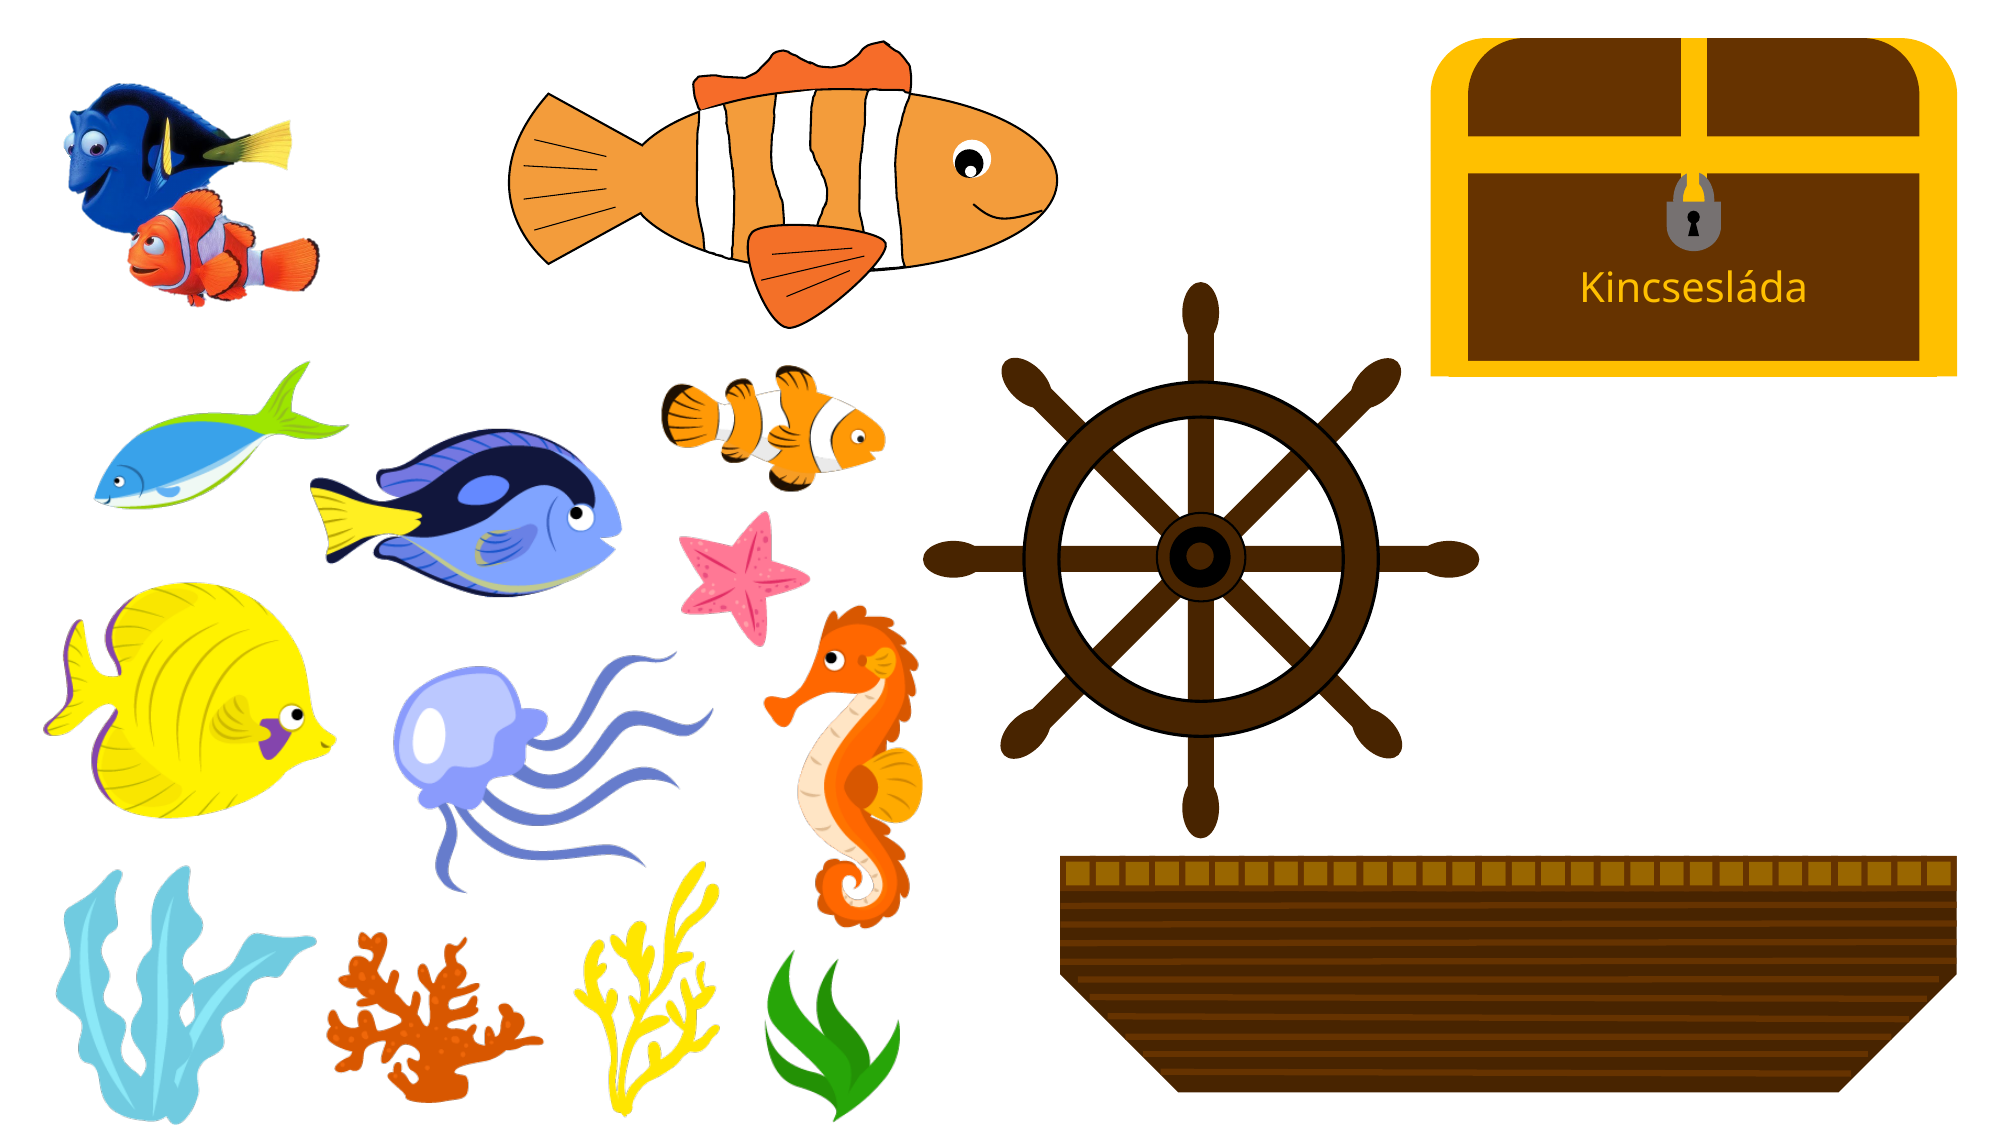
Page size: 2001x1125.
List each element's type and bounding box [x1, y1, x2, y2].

picture [29, 353, 923, 1125]
text_box [922, 280, 1480, 839]
text_box [1430, 38, 1958, 377]
text_box [508, 41, 1058, 328]
picture [0, 54, 382, 338]
text_box [1060, 855, 1957, 1093]
